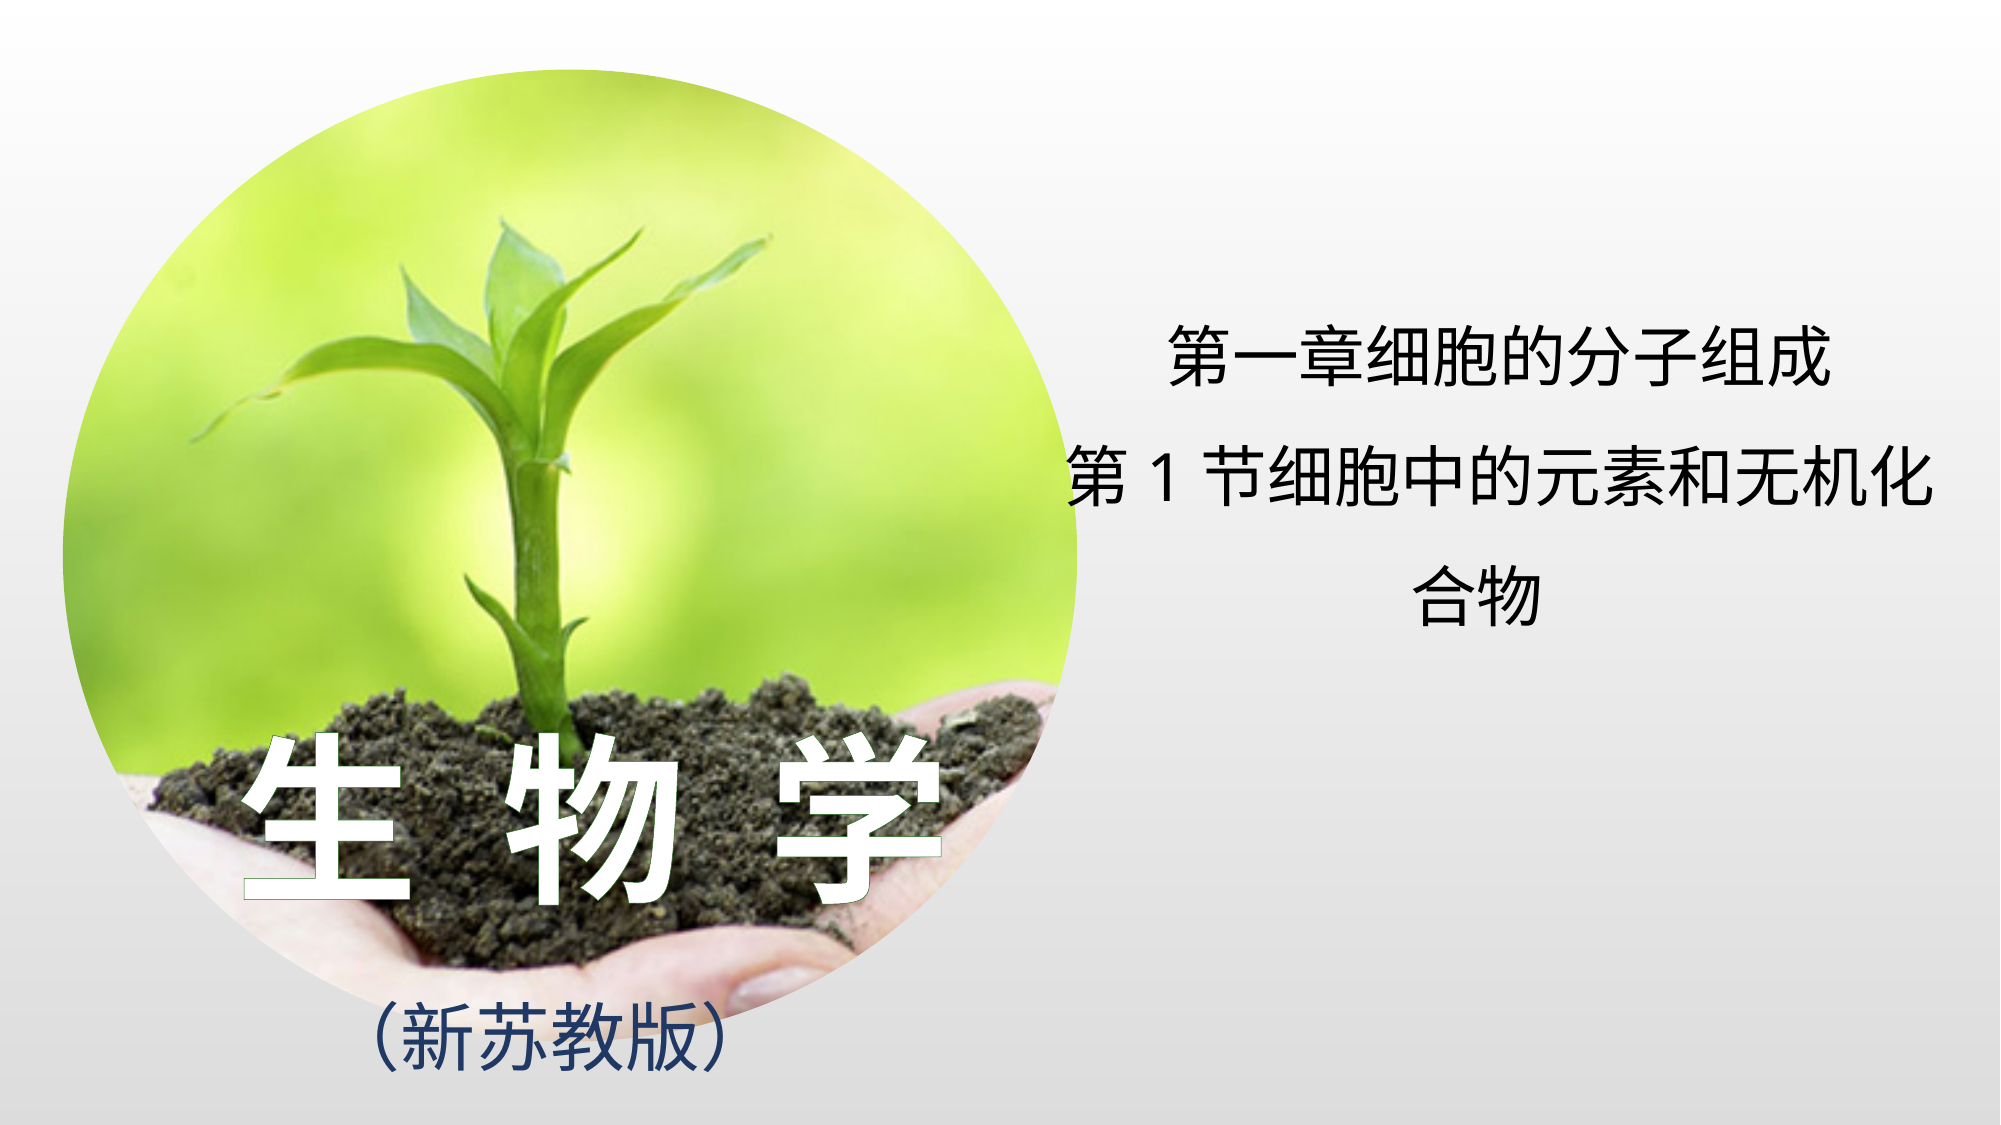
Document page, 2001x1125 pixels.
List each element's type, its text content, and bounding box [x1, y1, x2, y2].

text_box 第一章细胞的分子组成 第1节细胞中的元素和无机化合物 [1078, 267, 1962, 748]
text_box （新苏教版） [310, 1042, 830, 1088]
picture [62, 69, 1078, 1042]
